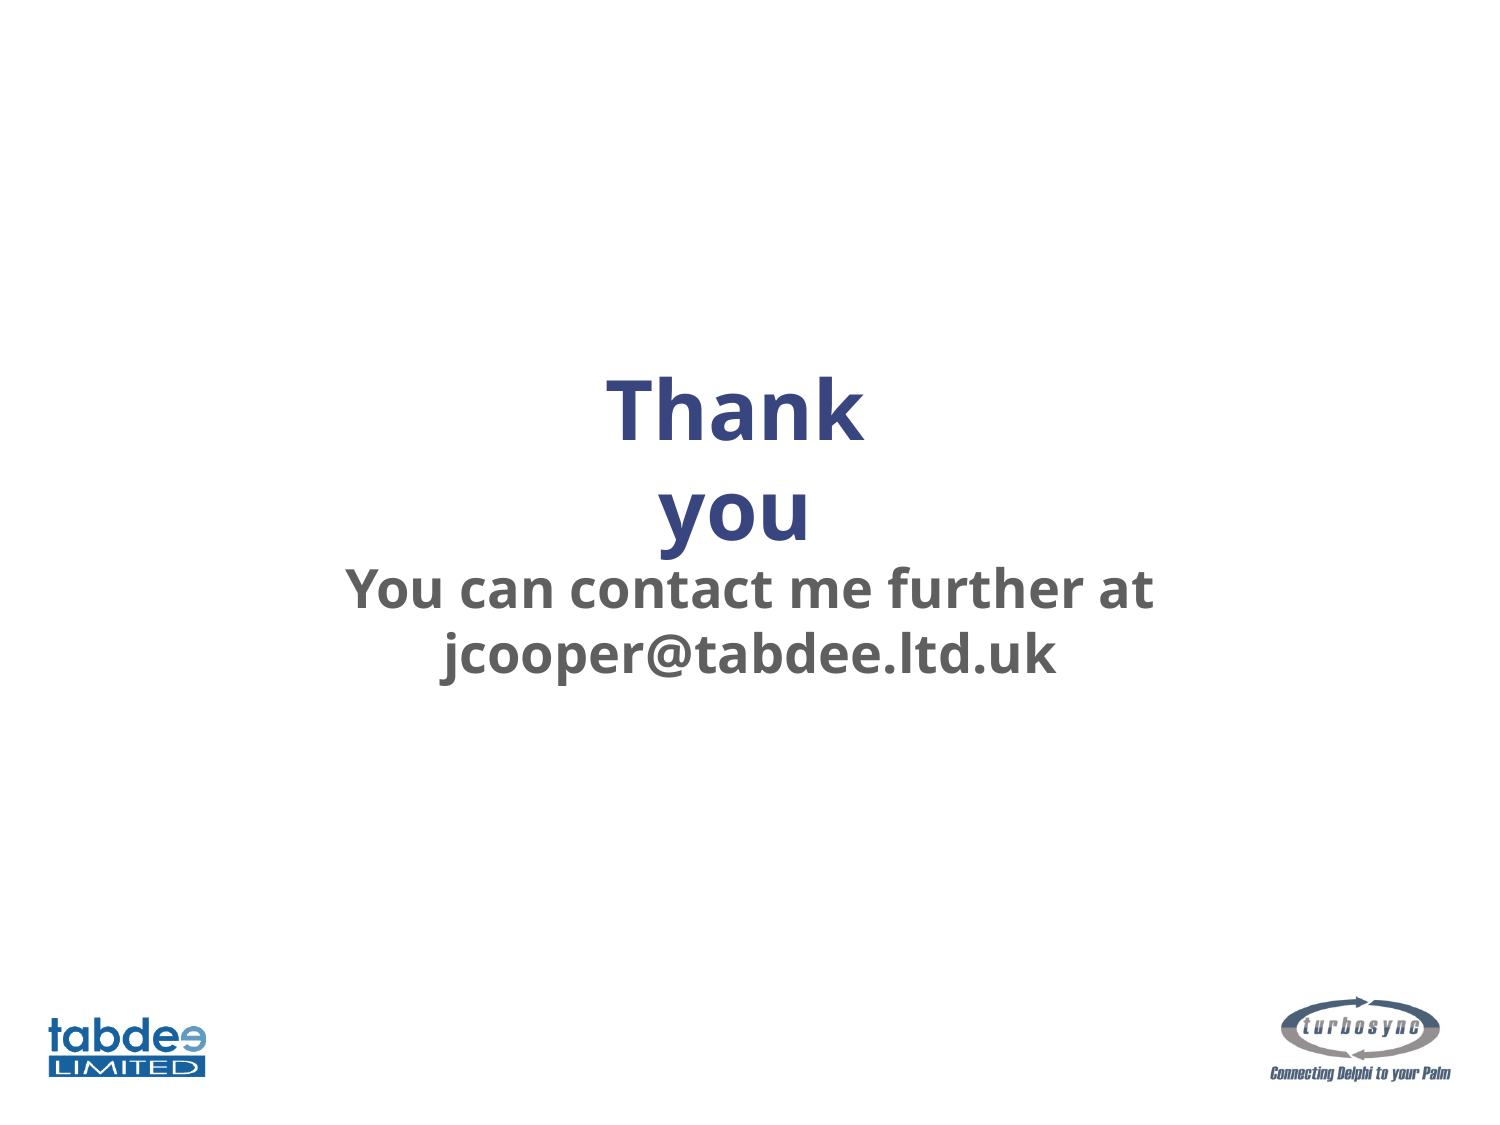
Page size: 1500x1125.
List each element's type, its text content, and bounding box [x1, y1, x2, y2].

text_box Thank you [513, 349, 958, 565]
picture [29, 999, 230, 1092]
picture [1257, 987, 1459, 1094]
text_box You can contact me further at jcooper@tabdee.ltd.uk [330, 546, 1171, 692]
